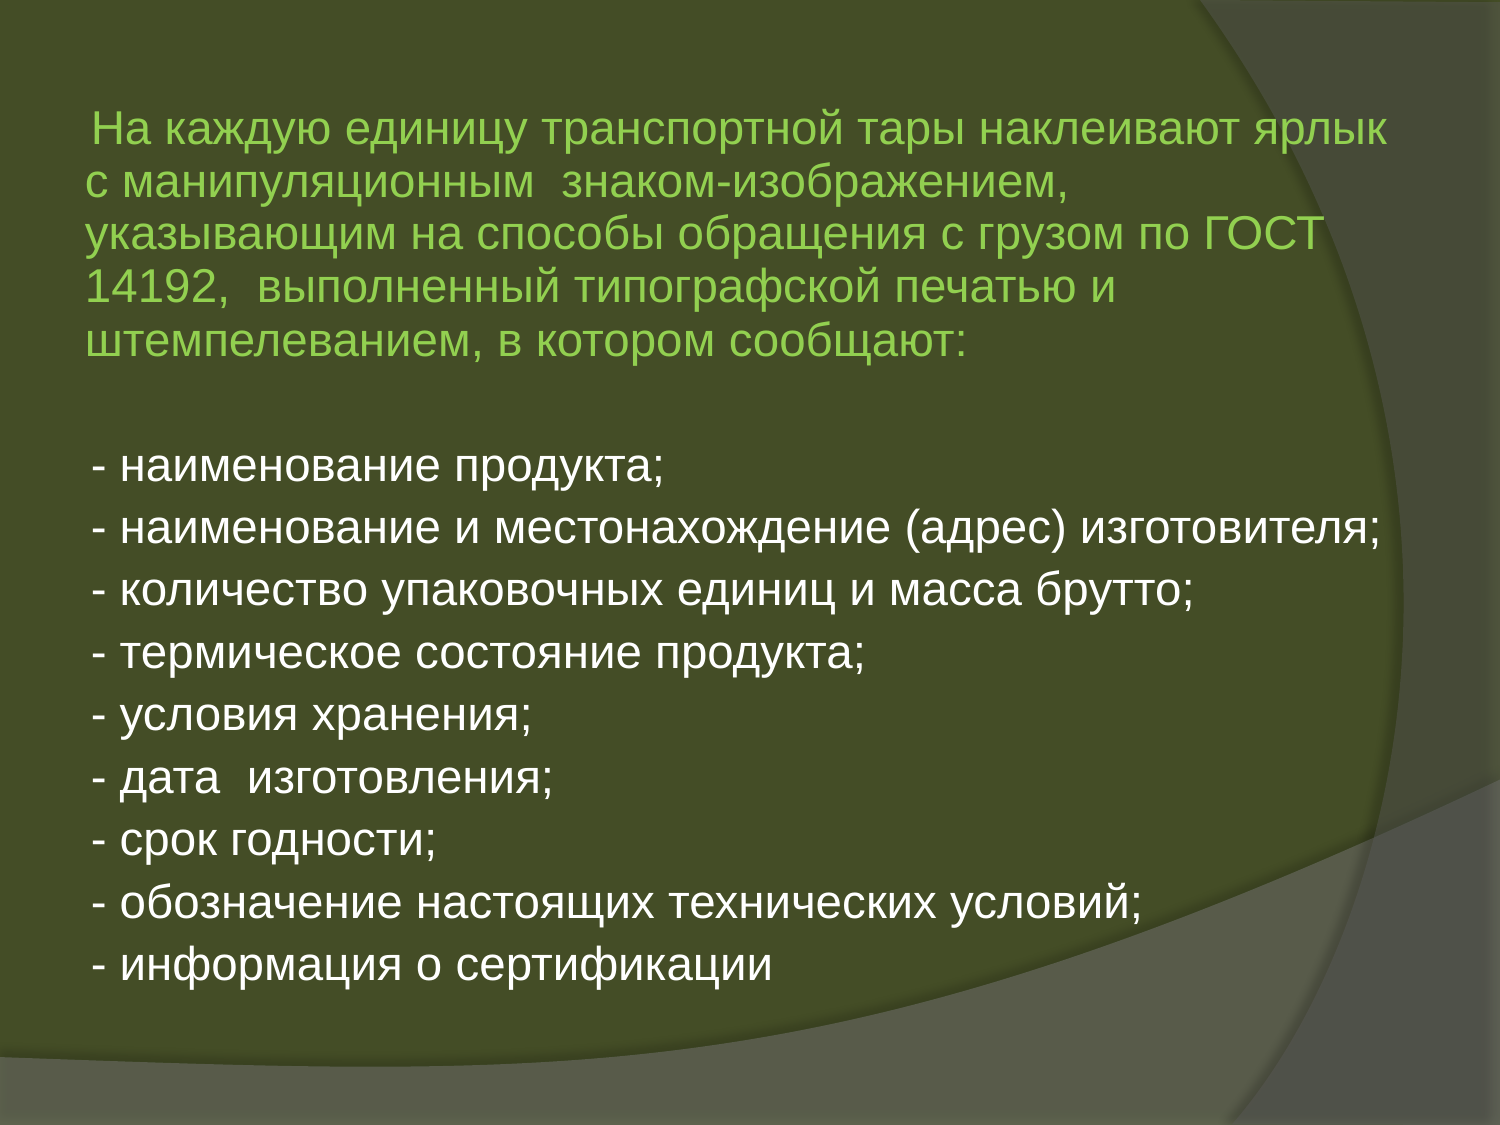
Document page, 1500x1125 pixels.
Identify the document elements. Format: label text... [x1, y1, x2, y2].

list На каждую единицу транспортной тары наклеивают ярлык с манипуляционным знаком-изображением, указывающим на способы обращения с грузом по ГОСТ 14192, выполненный типографской печатью и штемпелеванием, в котором сообщают: - наименование продукта; - наименование и местонахождение (адрес) изготовителя; - количество упаковочных единиц и масса брутто; - термическое состояние продукта; - условия хранения; - дата изготовления; - срок годности; - обозначение настоящих технических условий; - информация о сертификации [70, 93, 1418, 1005]
